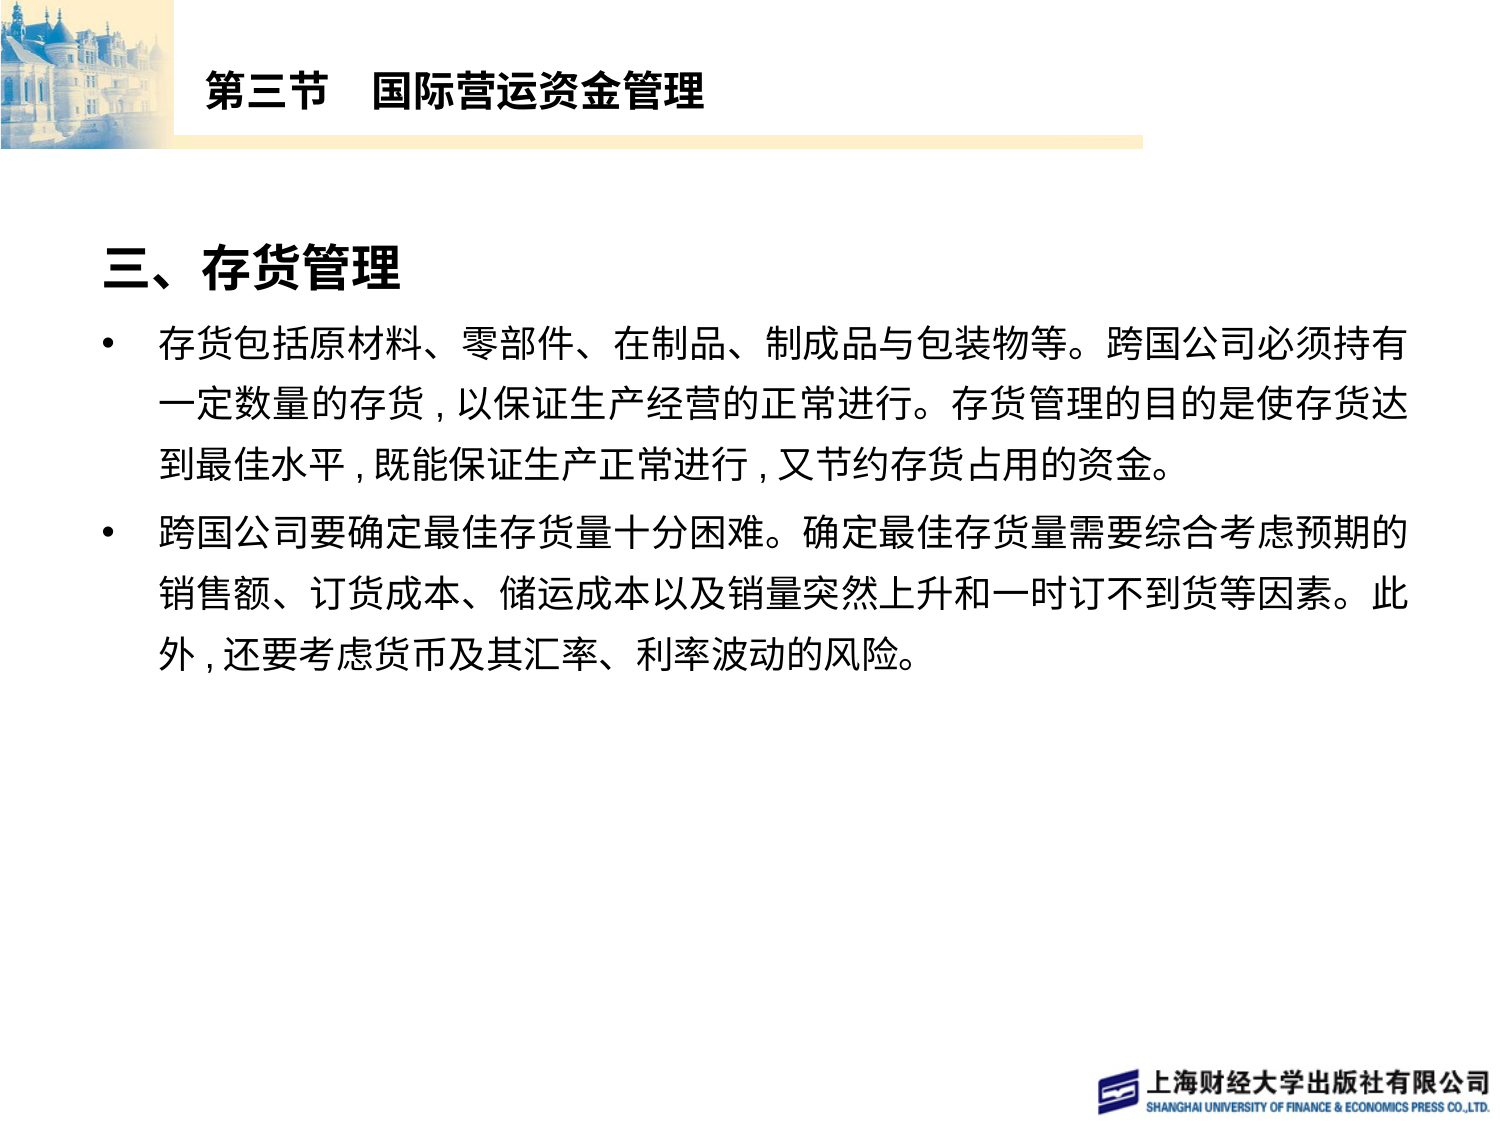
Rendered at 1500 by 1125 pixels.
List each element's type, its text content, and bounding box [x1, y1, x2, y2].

list 三、存货管理 存货包括原材料、零部件、在制品、制成品与包装物等。跨国公司必须持有一定数量的存货,以保证生产经营的正常进行。存货管理的目的是使存货达到最佳水平,既能保证生产正常进行,又节约存货占用的资金。 跨国公司要确定最佳存货量十分困难。确定最佳存货量需要综合考虑预期的销售额、订货成本、储运成本以及销量突然上升和一时订不到货等因素。此外,还要考虑货币及其汇率、利率波动的风险。 [86, 207, 1425, 1071]
picture [0, 0, 1143, 149]
title 第三节 国际营运资金管理 [189, 36, 1262, 143]
picture [1097, 1065, 1494, 1120]
